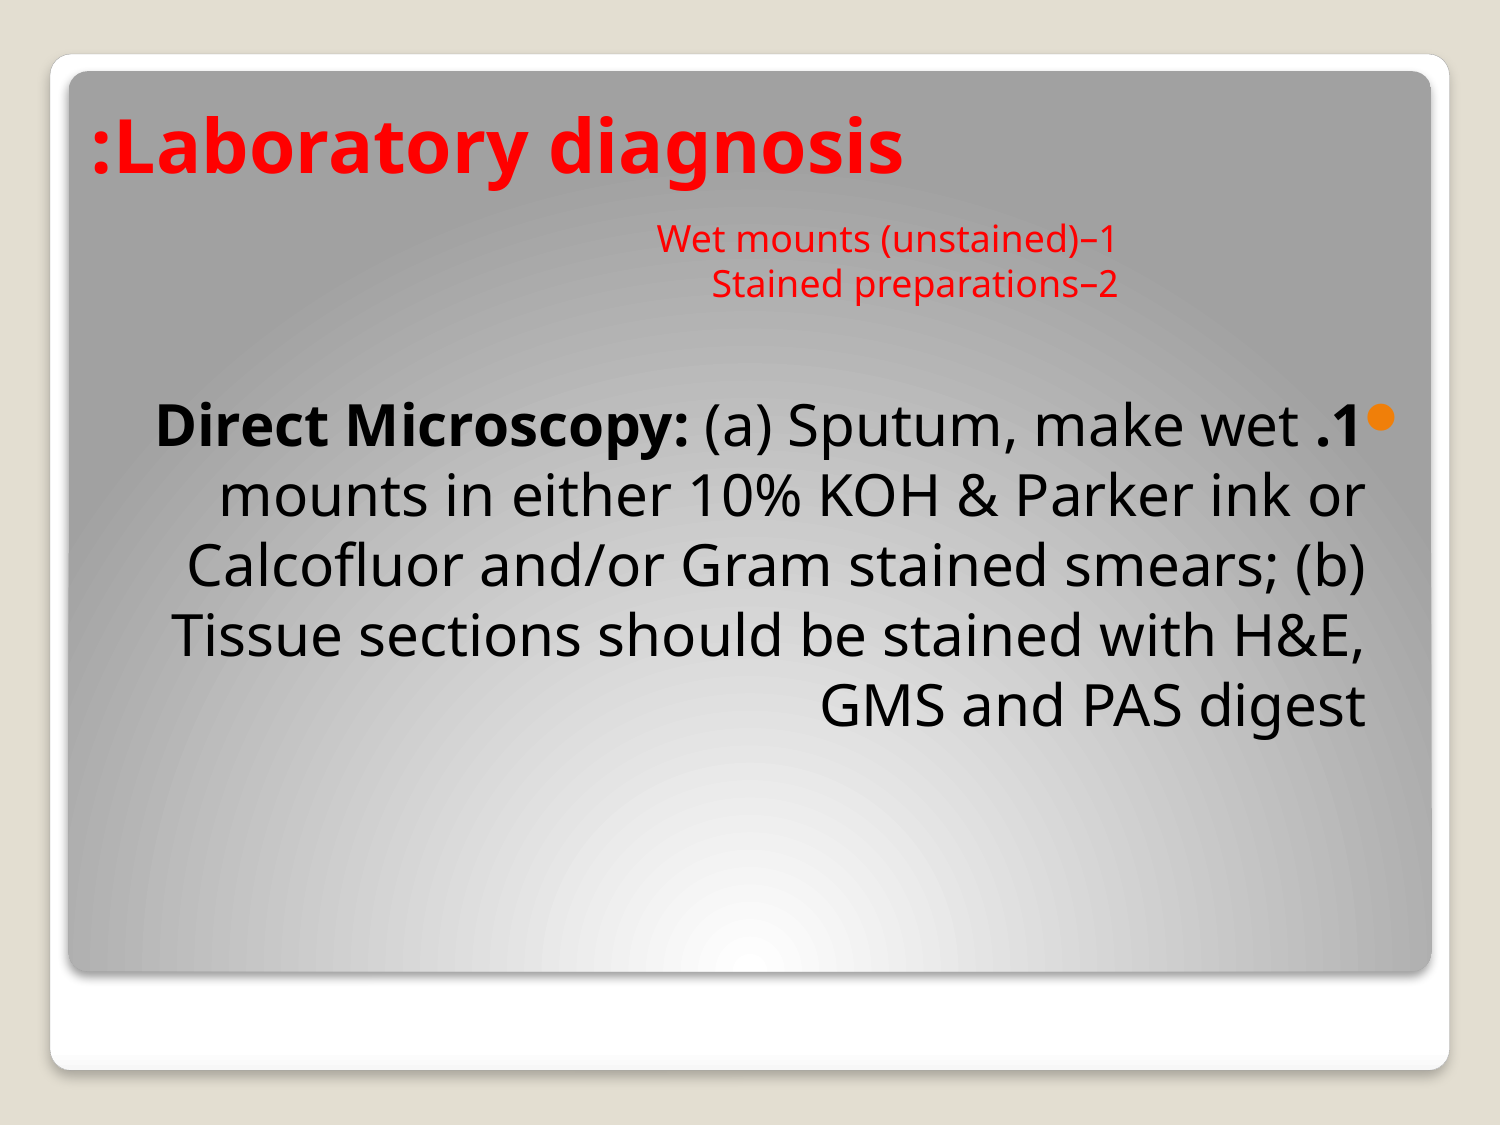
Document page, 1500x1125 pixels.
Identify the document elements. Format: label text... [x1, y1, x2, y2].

list 1. Direct Microscopy: (a) Sputum, make wet mounts in either 10% KOH & Parker ink or Calcofluor and/or Gram stained smears; (b) Tissue sections should be stained with H&E, GMS and PAS digest [88, 373, 1425, 1005]
text_box 1–Wet mounts (unstained) 2–Stained preparations [383, 207, 1134, 312]
title Laboratory diagnosis: [75, 45, 1425, 197]
